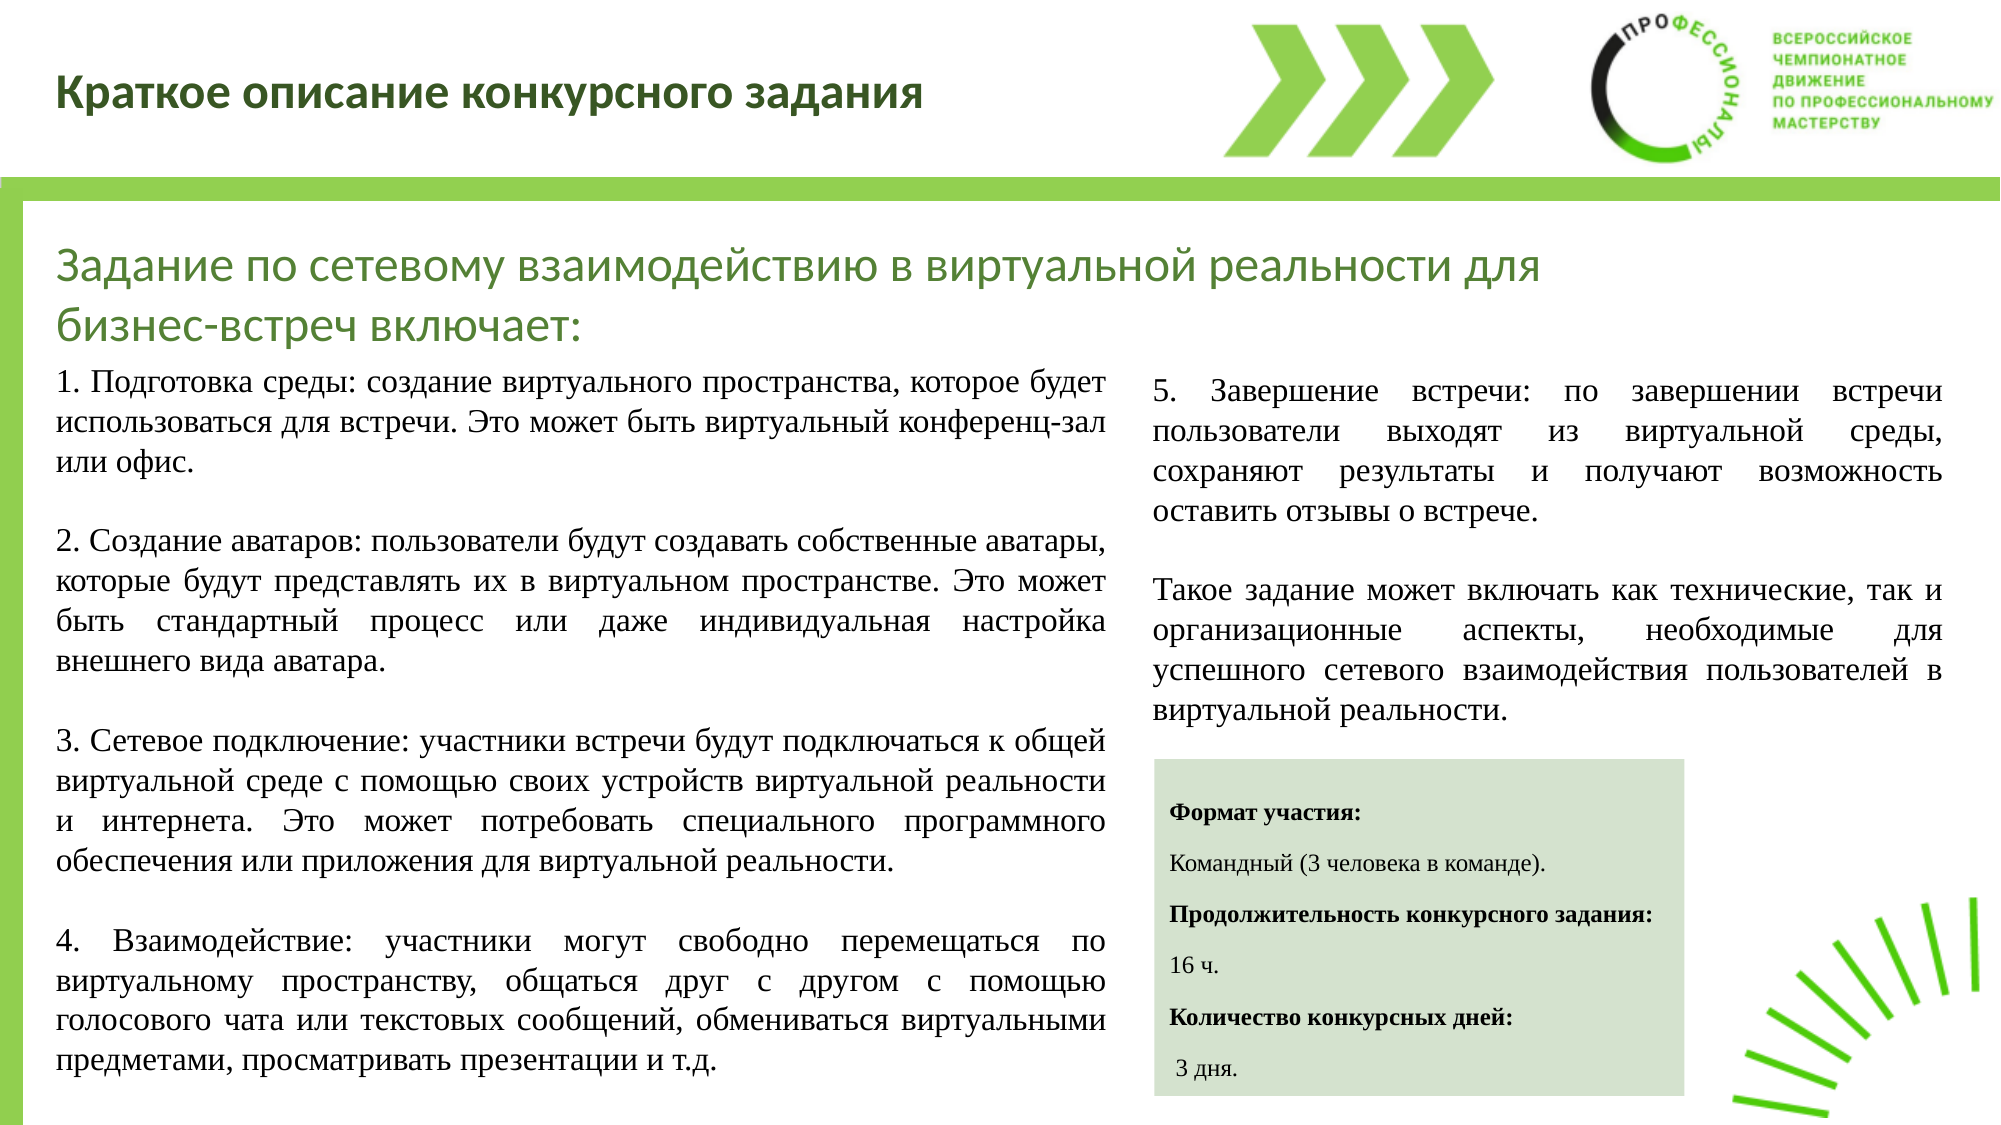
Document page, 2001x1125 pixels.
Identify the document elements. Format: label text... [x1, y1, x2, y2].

text_box Задание по сетевому взаимодействию в виртуальной реальности для бизнес-встреч включает: [40, 224, 1700, 360]
text_box 5. Завершение встречи: по завершении встречи пользователи выходят из виртуальной среды, сохраняют результаты и получают возможность оставить отзывы о встрече. Такое задание может включать как технические, так и организационные аспекты, необходимые для успешного сетевого взаимодействия пользователей в виртуальной реальности. [1137, 360, 1959, 735]
picture [0, 177, 2000, 1125]
picture [1716, 893, 2000, 1118]
text_box Краткое описание конкурсного задания [40, 22, 1174, 156]
picture [1210, 11, 2000, 167]
text_box Формат участия: Командный (3 человека в команде). Продолжительность конкурсного задания: 16 ч. Количество конкурсных дней: 3 дня. [1154, 759, 1685, 1096]
text_box 1. Подготовка среды: создание виртуального пространства, которое будет использоваться для встречи. Это может быть виртуальный конференц-зал или офис. 2. Создание аватаров: пользователи будут создавать собственные аватары, которые будут представлять их в виртуальном пространстве. Это может быть стандартный процесс или даже индивидуальная настройка внешнего вида аватара. 3. Сетевое подключение: участники встречи будут подключаться к общей виртуальной среде с помощью своих устройств виртуальной реальности и интернета. Это может потребовать специального программного обеспечения или приложения для виртуальной реальности. 4. Взаимодействие: участники могут свободно перемещаться по виртуальному пространству, общаться друг с другом с помощью голосового чата или текстовых сообщений, обмениваться виртуальными предметами, просматривать презентации и т.д. [40, 360, 1123, 1085]
